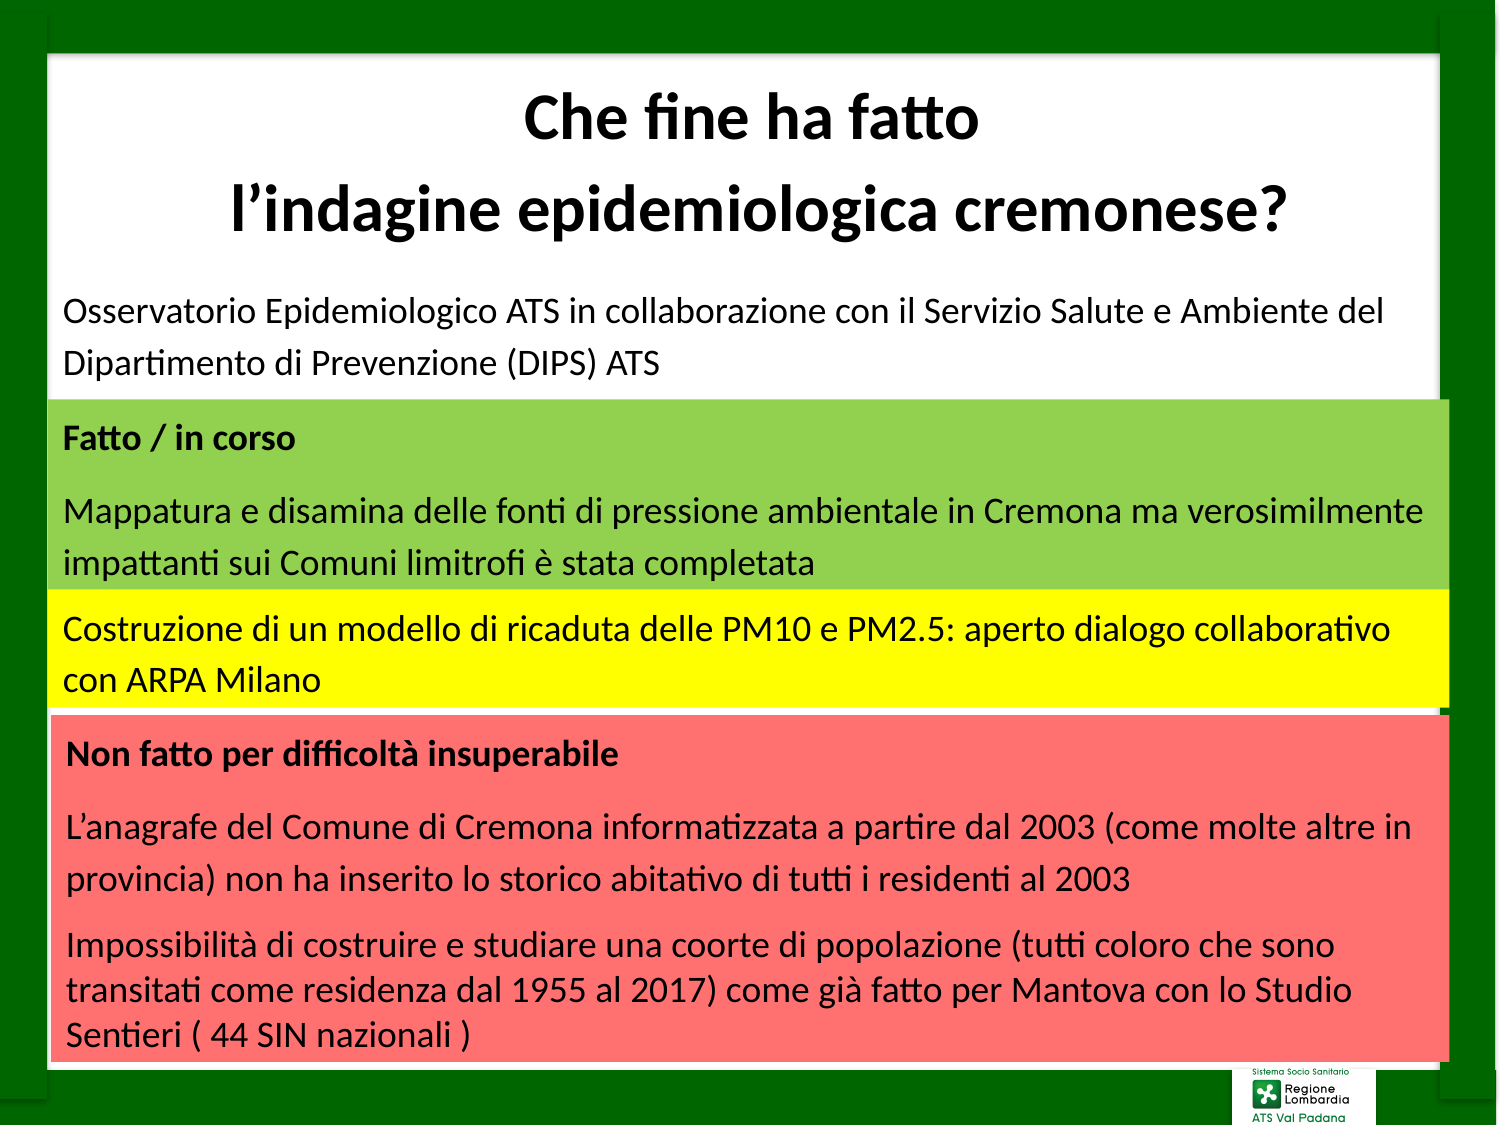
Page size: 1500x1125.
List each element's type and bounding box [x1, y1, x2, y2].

text_box [0, 0, 1497, 1125]
